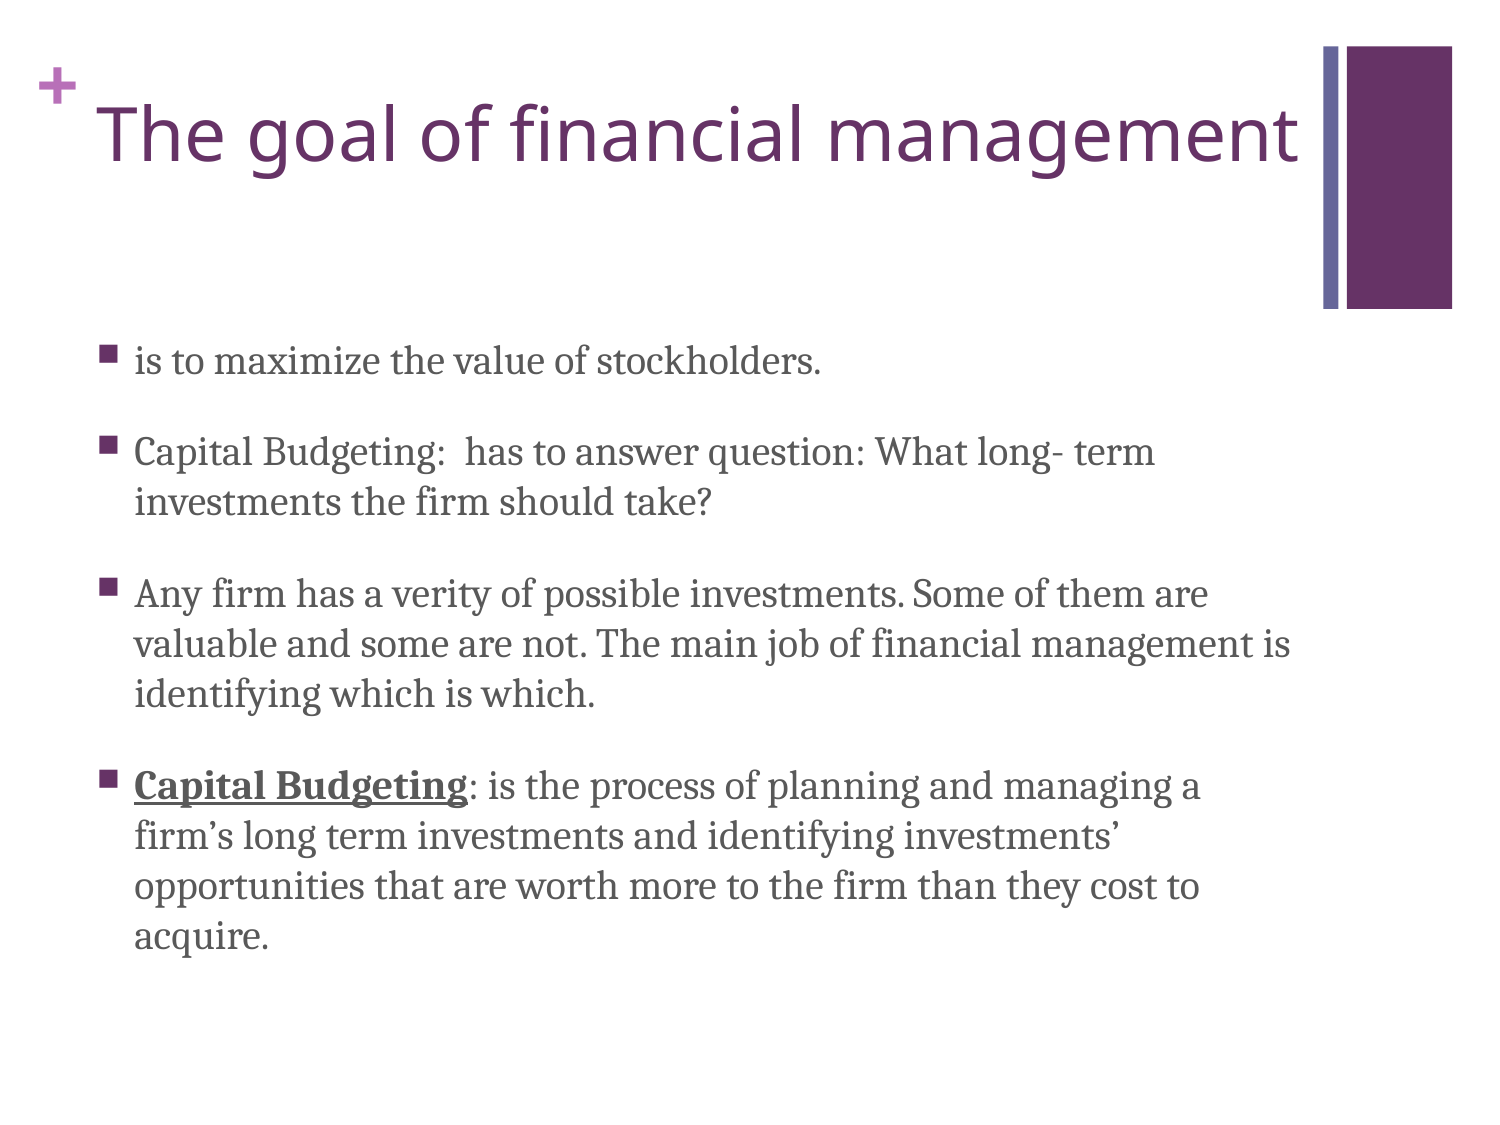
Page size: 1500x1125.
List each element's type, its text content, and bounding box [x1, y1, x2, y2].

list is to maximize the value of stockholders. Capital Budgeting: has to answer question: What long- term investments the firm should take? Any firm has a verity of possible investments. Some of them are valuable and some are not. The main job of financial management is identifying which is which. Capital Budgeting: is the process of planning and managing a firm’s long term investments and identifying investments’ opportunities that are worth more to the firm than they cost to acquire. [81, 324, 1322, 1005]
title The goal of financial management [81, 79, 1322, 263]
